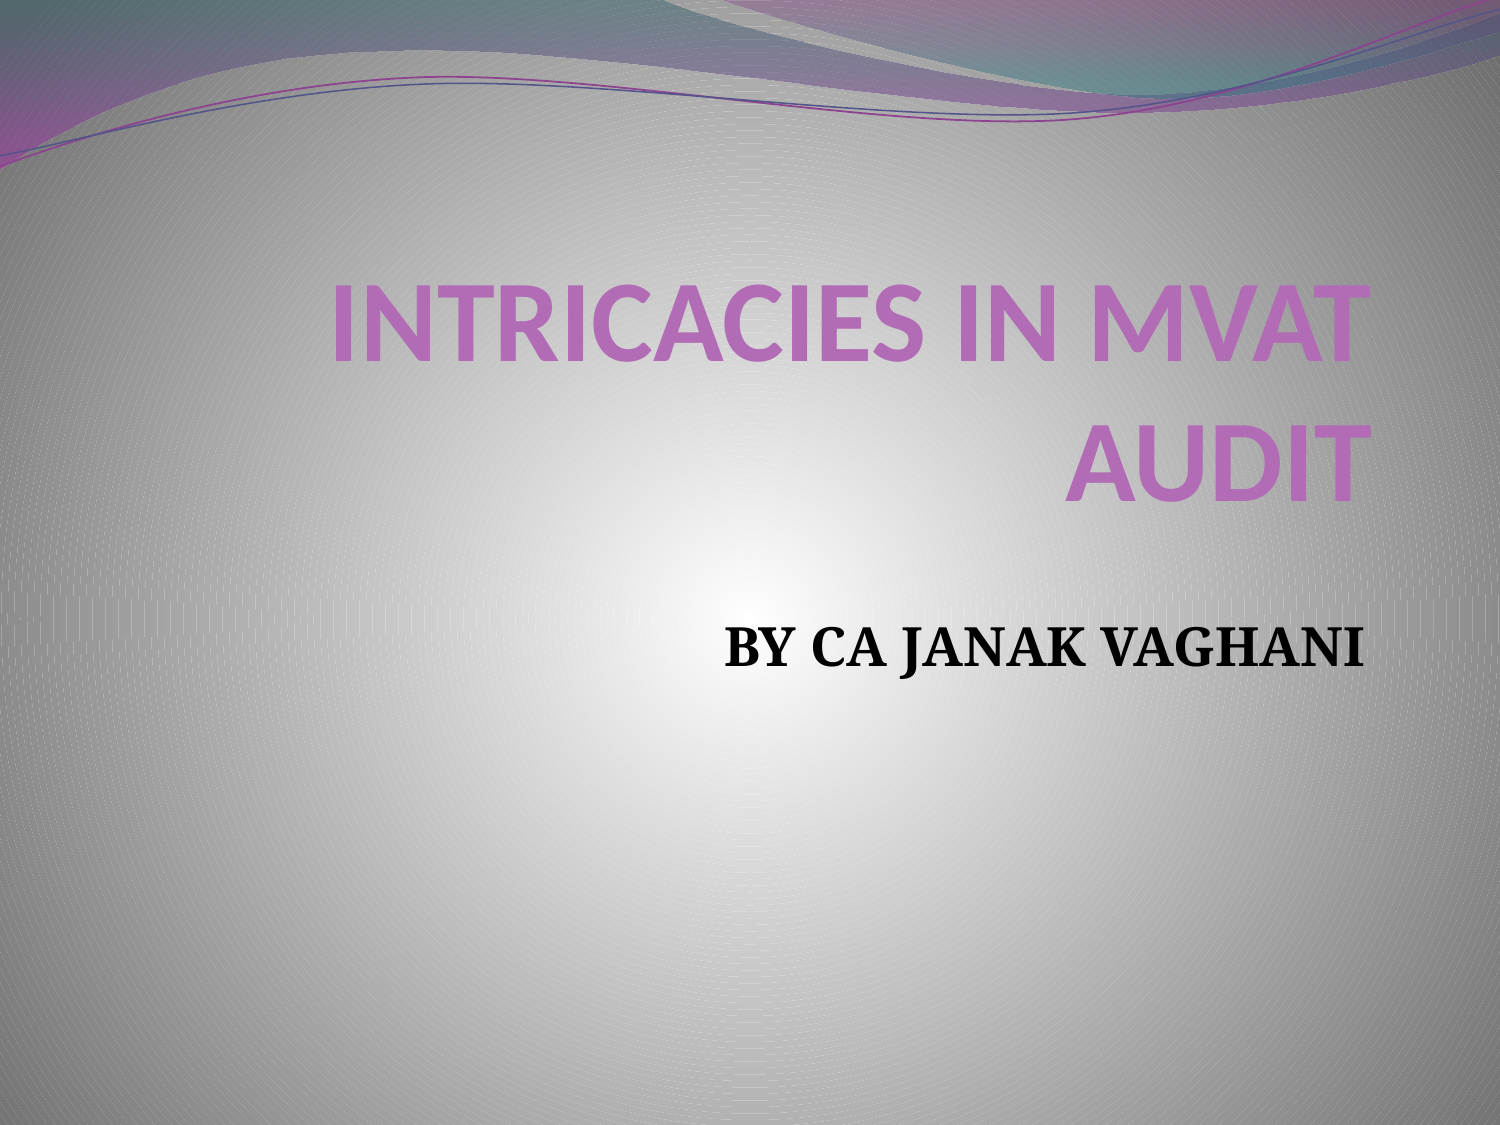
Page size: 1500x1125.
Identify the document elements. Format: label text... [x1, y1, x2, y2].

subtitle BY CA JANAK VAGHANI [87, 529, 1376, 818]
title INTRICACIES IN MVAT AUDIT [87, 224, 1376, 525]
